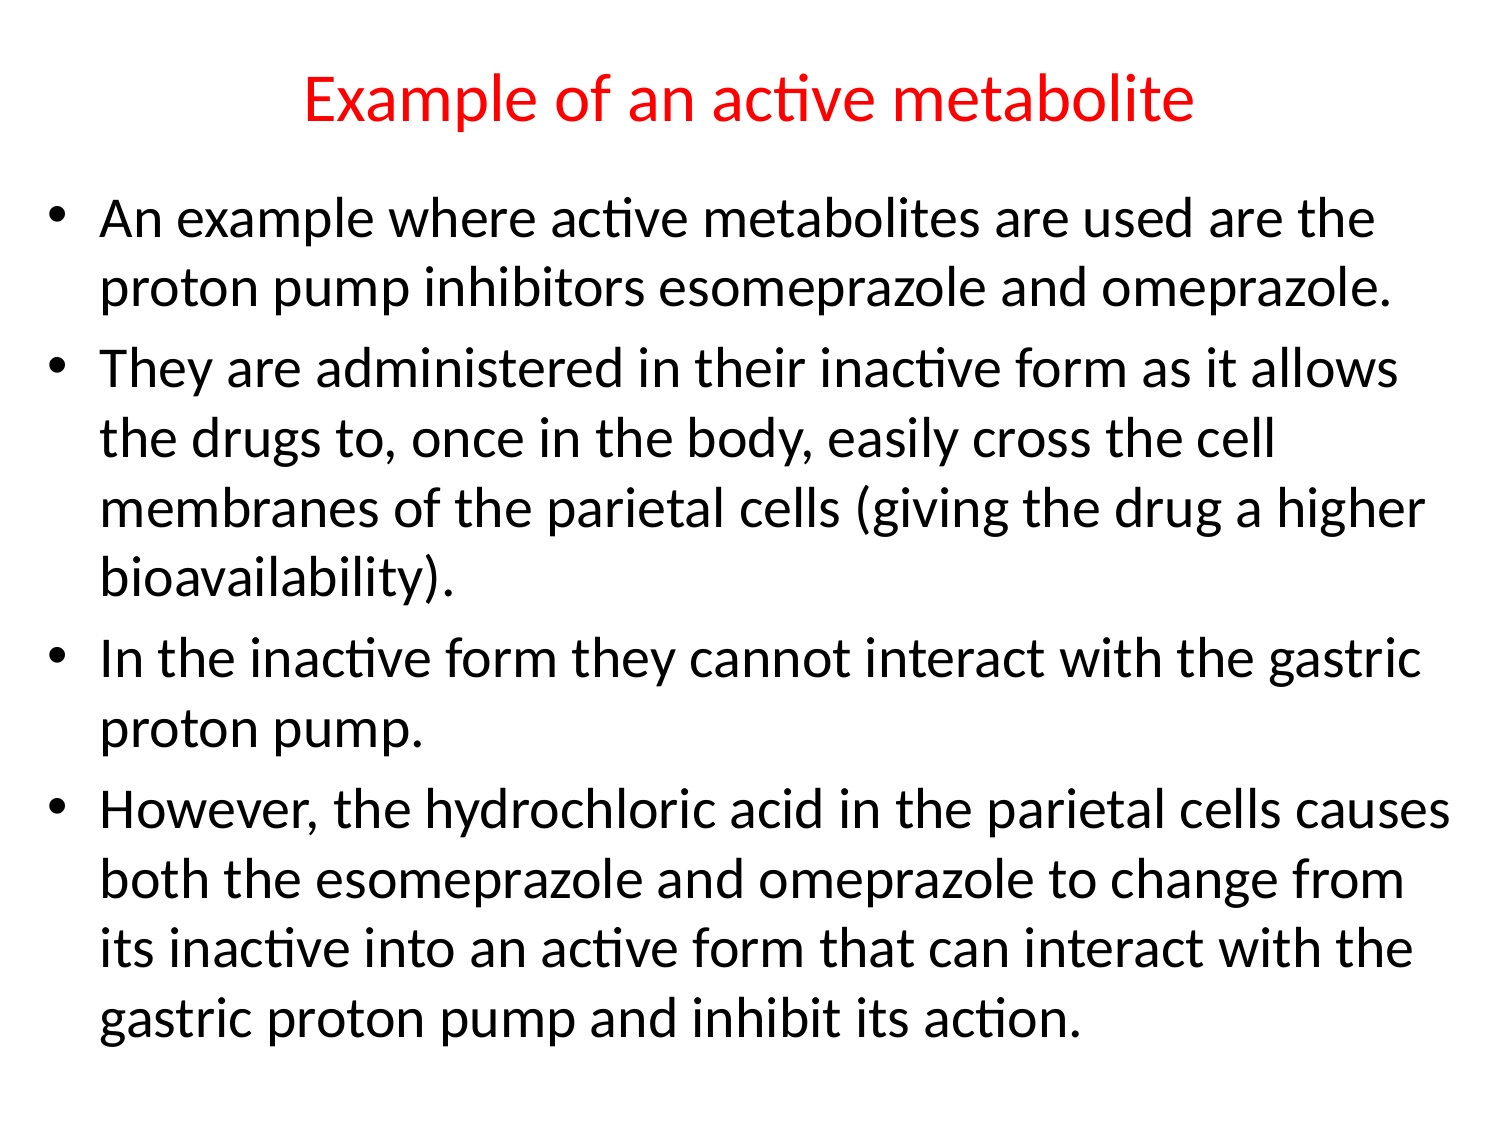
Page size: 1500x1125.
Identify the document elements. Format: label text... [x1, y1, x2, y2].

title Example of an active metabolite [75, 45, 1425, 143]
list An example where active metabolites are used are the proton pump inhibitors esomeprazole and omeprazole. They are administered in their inactive form as it allows the drugs to, once in the body, easily cross the cell membranes of the parietal cells (giving the drug a higher bioavailability). In the inactive form they cannot interact with the gastric proton pump. However, the hydrochloric acid in the parietal cells causes both the esomeprazole and omeprazole to change from its inactive into an active form that can interact with the gastric proton pump and inhibit its action. [32, 171, 1475, 1125]
